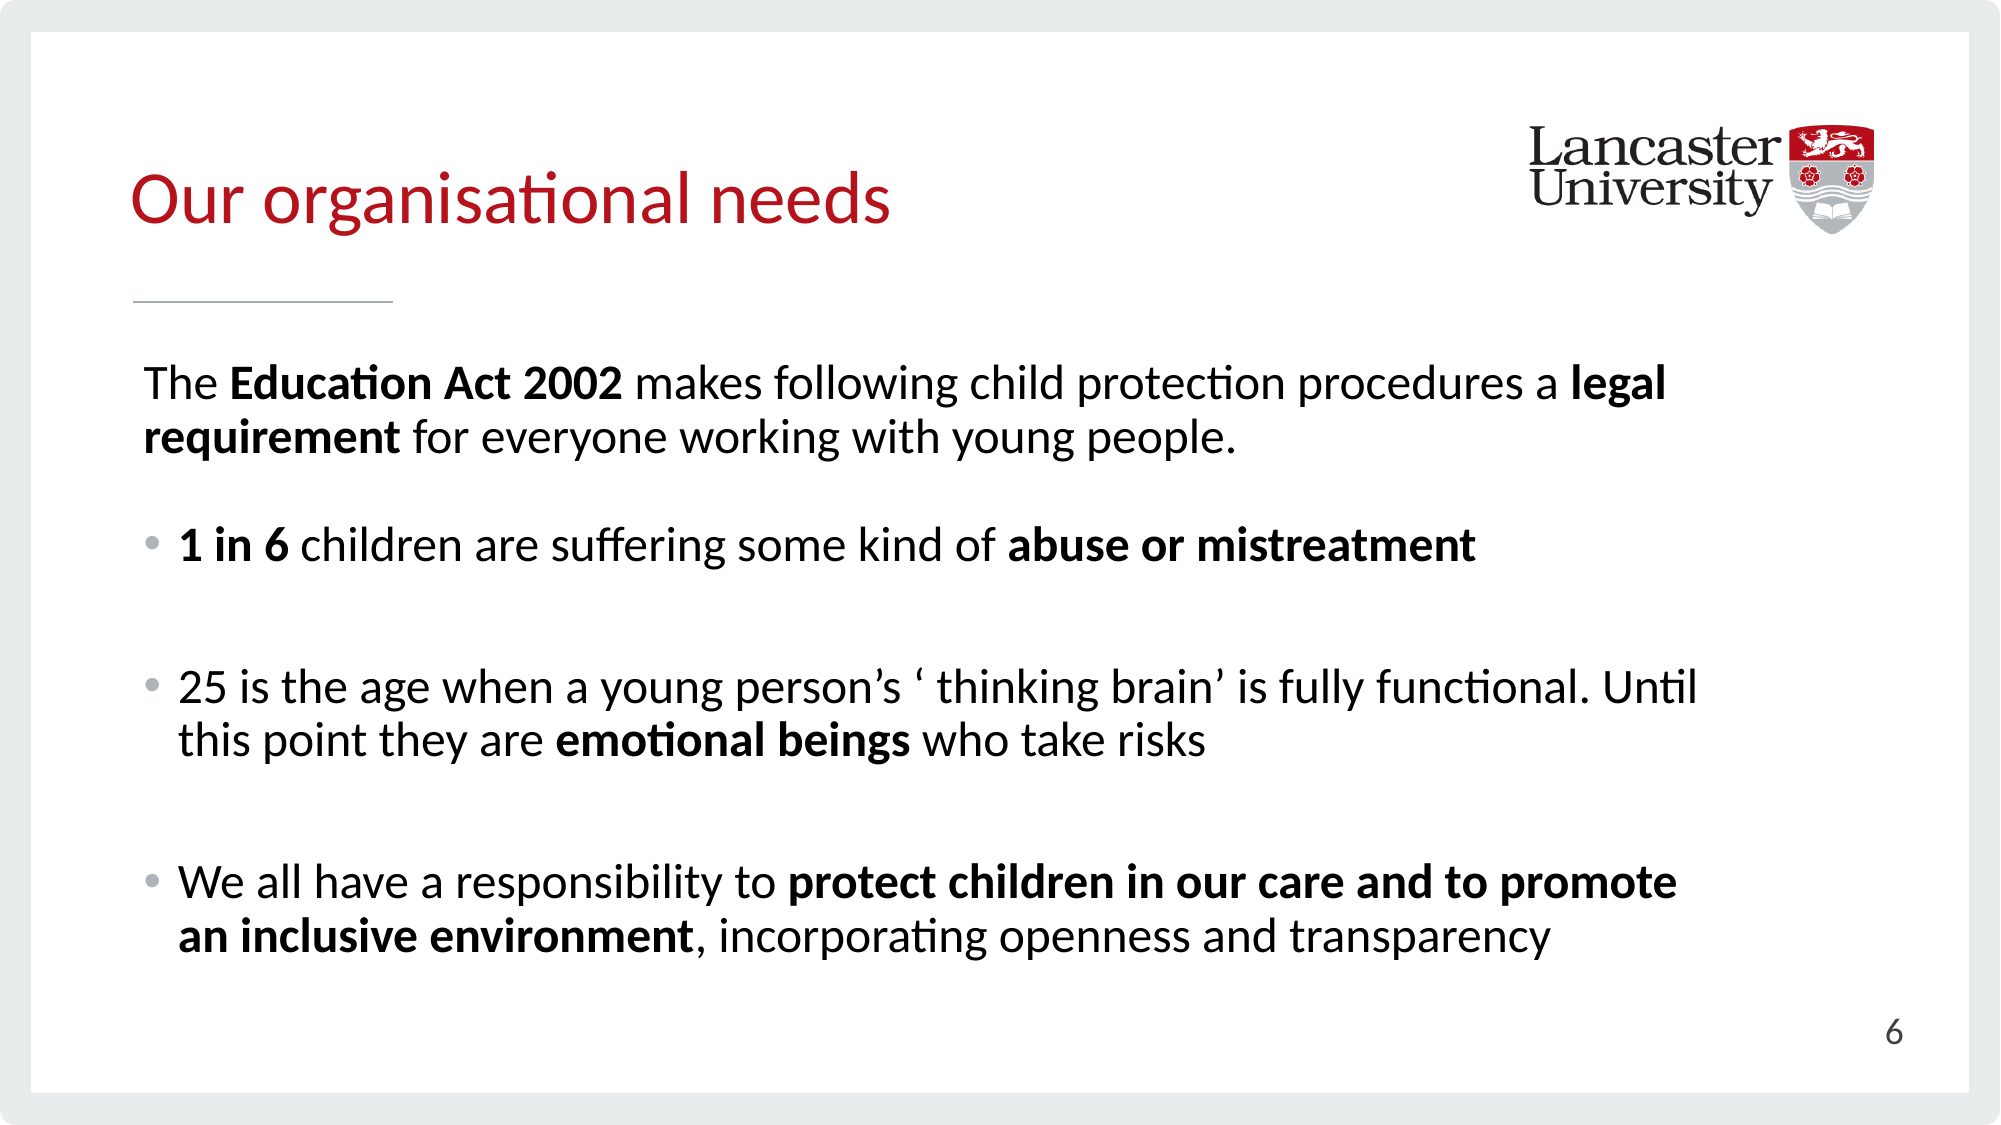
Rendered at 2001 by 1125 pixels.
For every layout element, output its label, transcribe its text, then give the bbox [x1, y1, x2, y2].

title Our organisational needs [115, 66, 1469, 268]
slide_number 6 [1468, 999, 1919, 1060]
list The Education Act 2002 makes following child protection procedures a legal requirement for everyone working with young people. 1 in 6 children are suffering some kind of abuse or mistreatment 25 is the age when a young person’s ‘ thinking brain’ is fully functional. Until this point they are emotional beings who take risks We all have a responsibility to protect children in our care and to promote an inclusive environment, incorporating openness and transparency [128, 349, 1738, 984]
